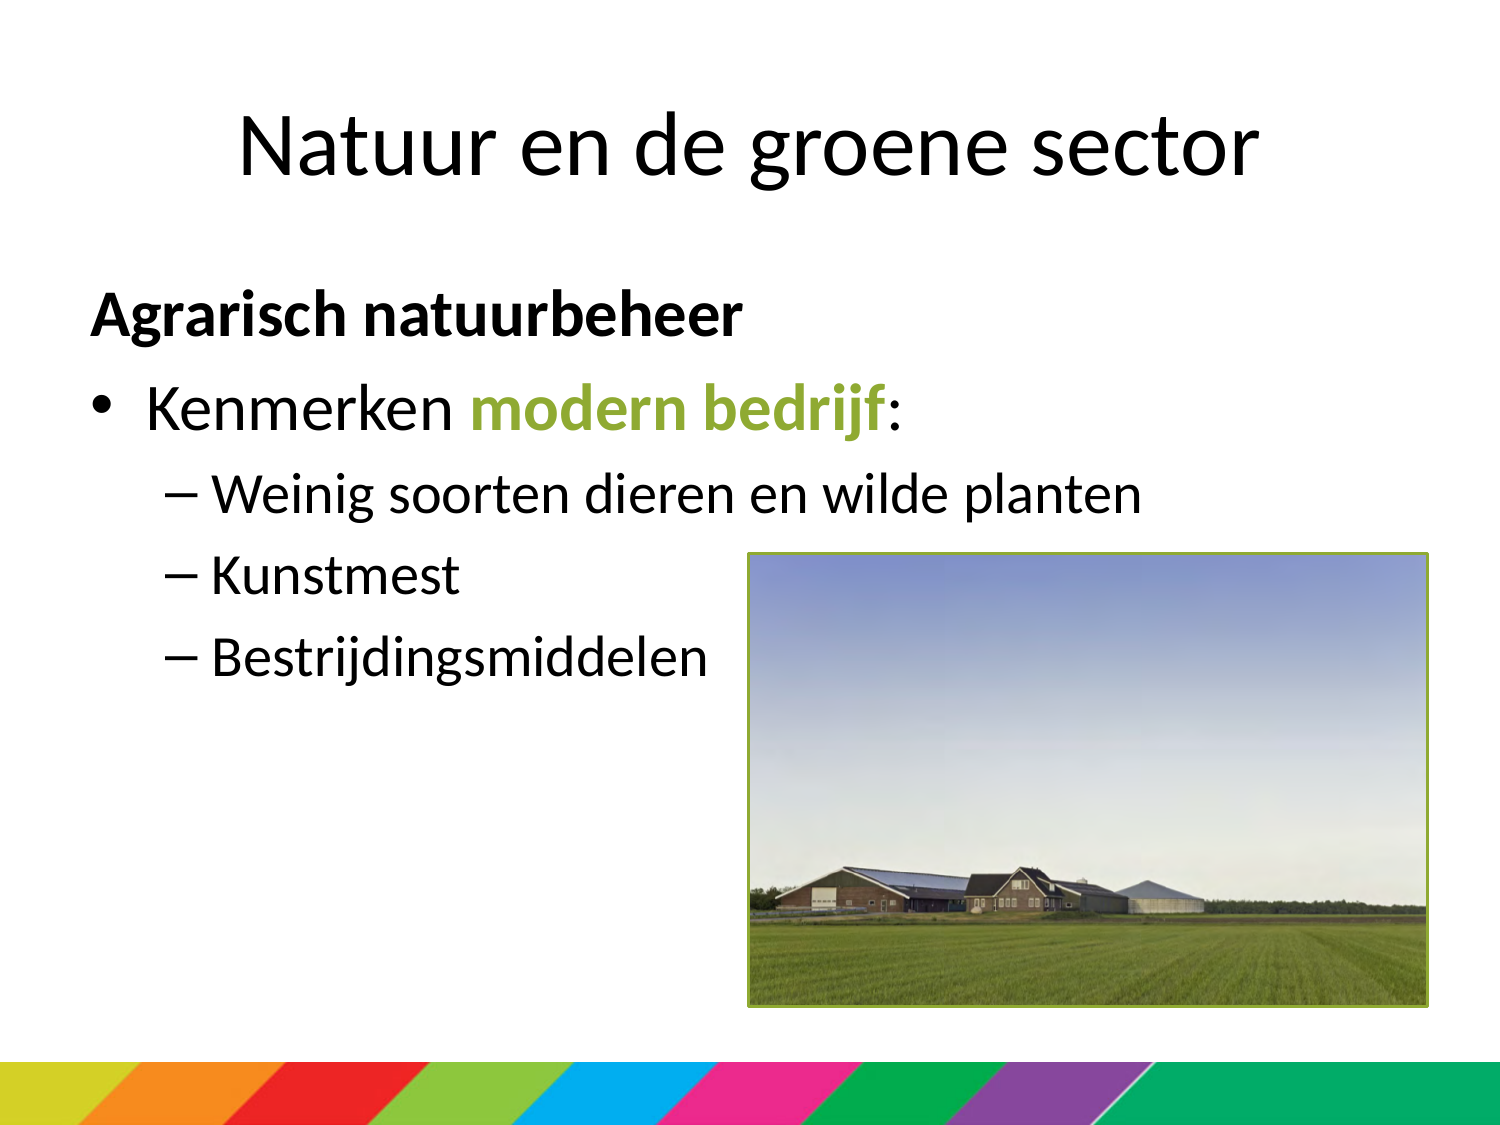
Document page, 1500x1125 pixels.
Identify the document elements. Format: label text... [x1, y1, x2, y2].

title Natuur en de groene sector [75, 45, 1425, 233]
picture [656, 1062, 1500, 1125]
picture [749, 555, 1426, 1006]
picture [0, 1062, 574, 1125]
list Agrarisch natuurbeheer Kenmerken modern bedrijf: Weinig soorten dieren en wilde planten Kunstmest Bestrijdingsmiddelen [75, 262, 1425, 1005]
